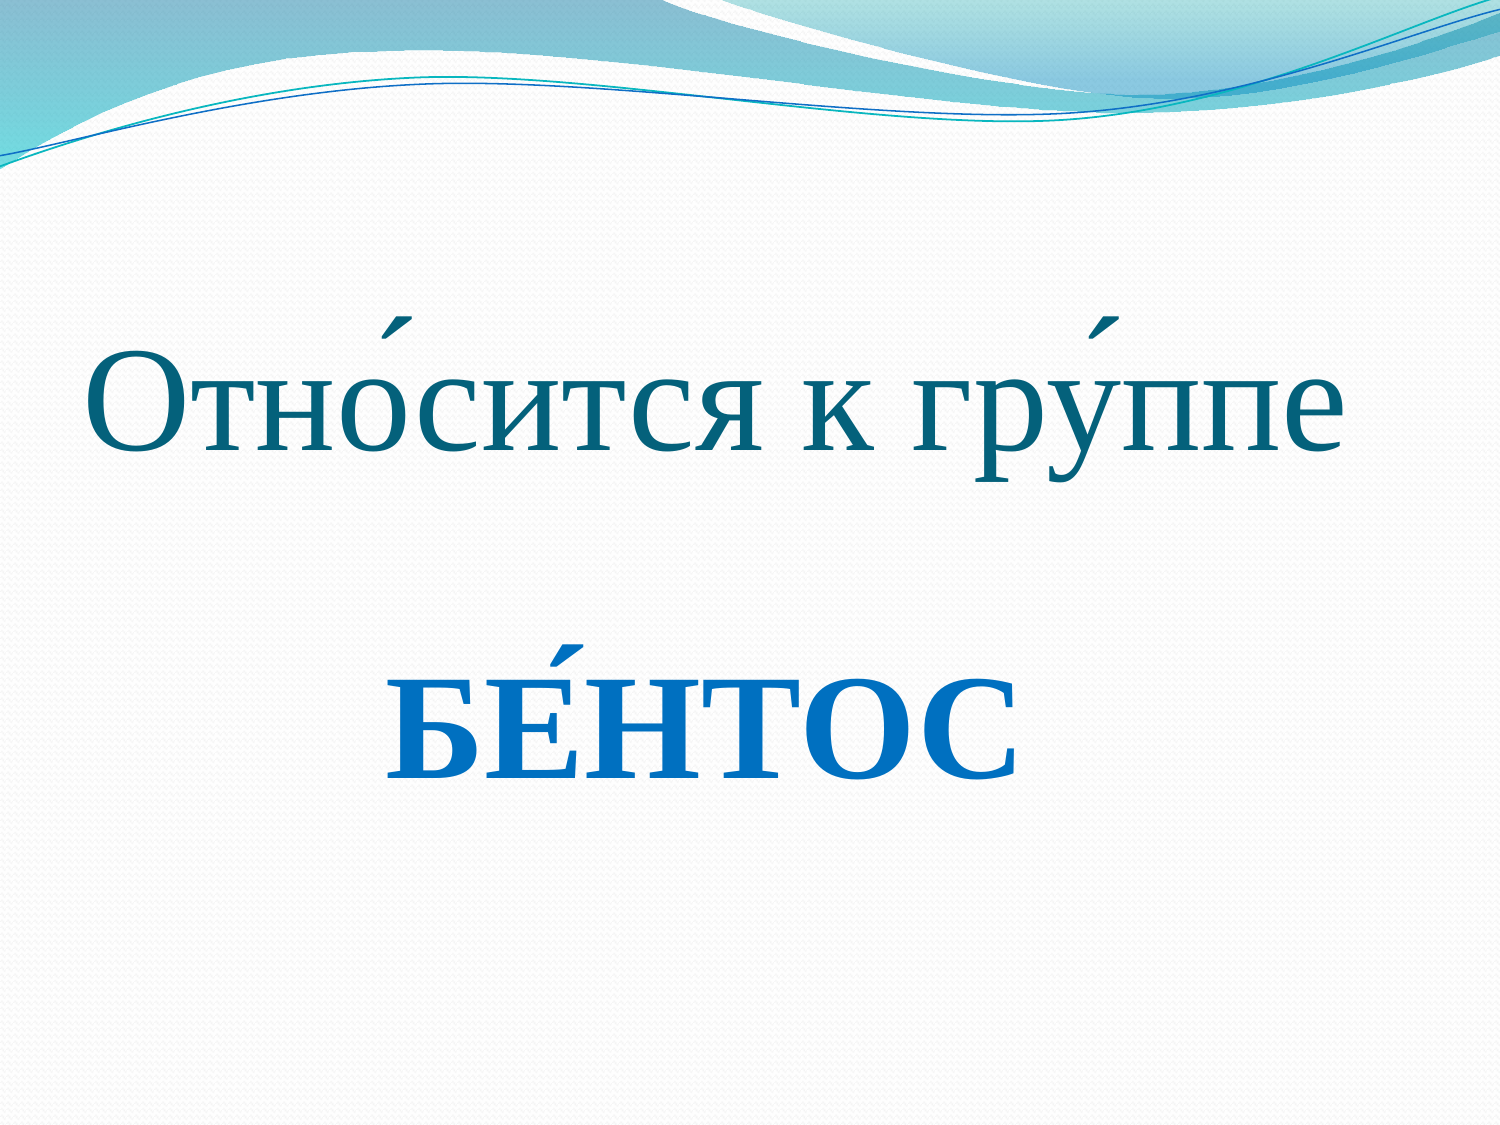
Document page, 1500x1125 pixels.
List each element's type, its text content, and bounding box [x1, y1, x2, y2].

title Отно́сится к гру́ппе [81, 292, 1433, 481]
list БЕ́НТОС [257, 620, 1500, 1125]
